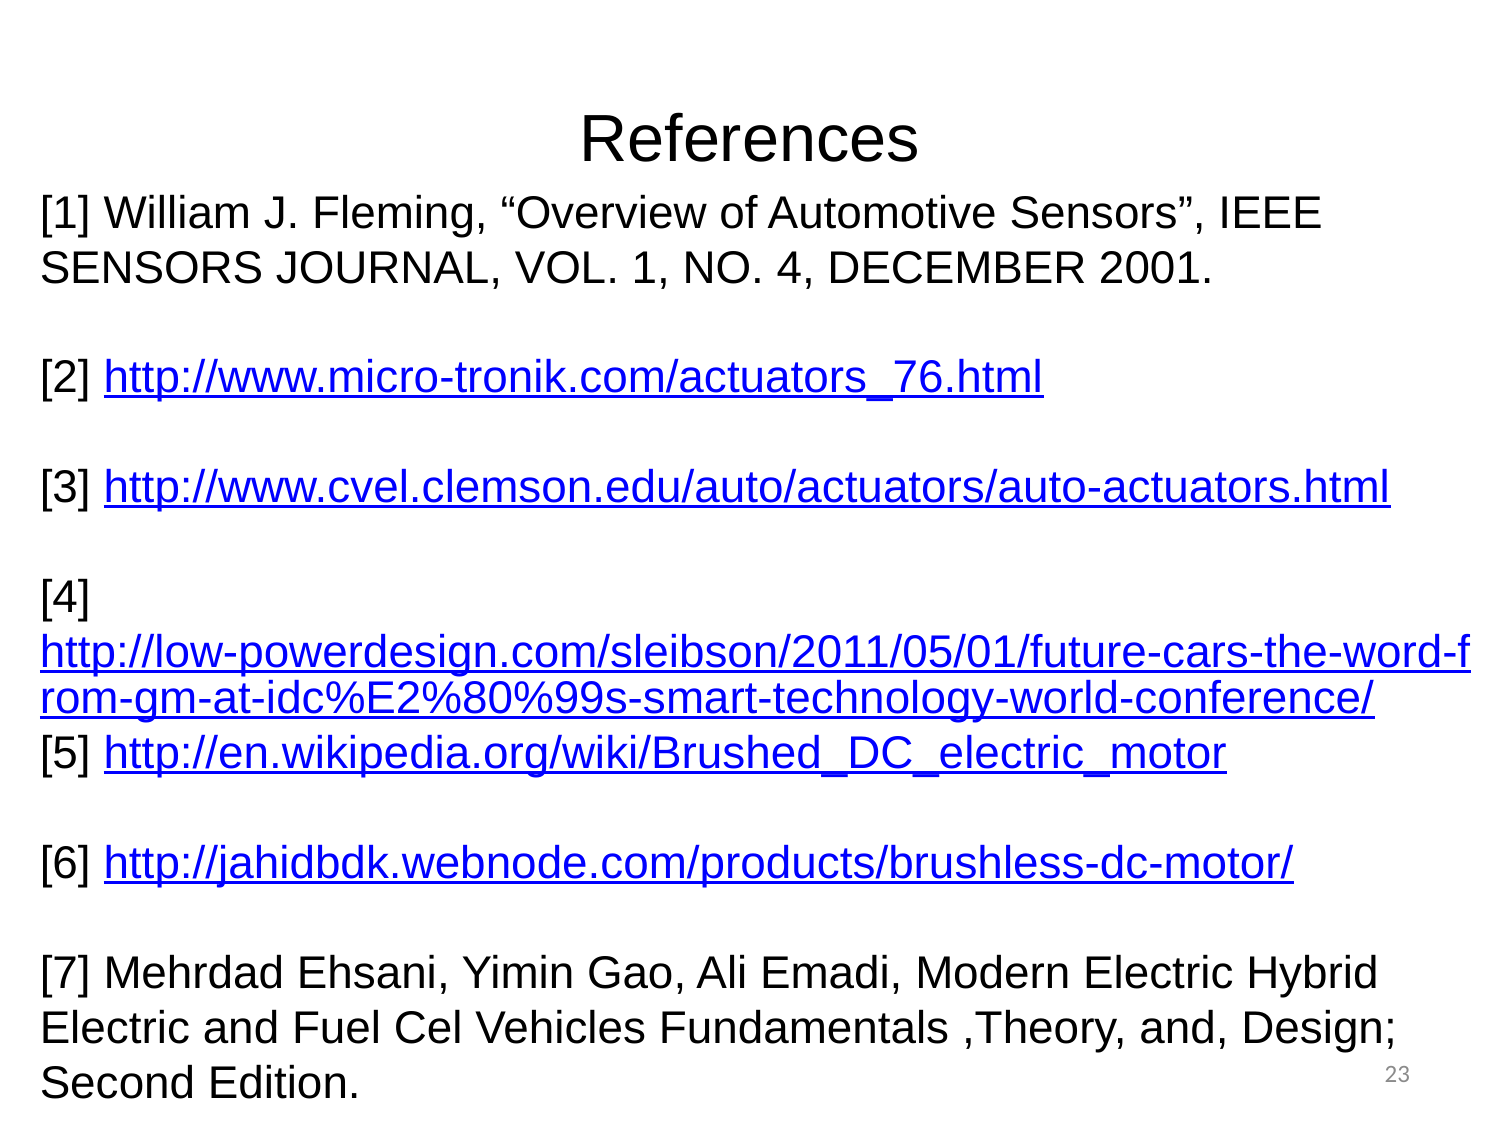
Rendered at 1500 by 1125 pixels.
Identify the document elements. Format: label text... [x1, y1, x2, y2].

text_box [1] William J. Fleming, “Overview of Automotive Sensors”, IEEE SENSORS JOURNAL, VOL. 1, NO. 4, DECEMBER 2001. [2] http://www.micro-tronik.com/actuators_76.html [3] http://www.cvel.clemson.edu/auto/actuators/auto-actuators.html [4] http://low-powerdesign.com/sleibson/2011/05/01/future-cars-the-word-from-gm-at-idc%E2%80%99s-smart-technology-world-conference/ [5] http://en.wikipedia.org/wiki/Brushed_DC_electric_motor [6] http://jahidbdk.webnode.com/products/brushless-dc-motor/ [7] Mehrdad Ehsani, Yimin Gao, Ali Emadi, Modern Electric Hybrid Electric and Fuel Cel Vehicles Fundamentals ,Theory, and, Design; Second Edition. [24, 174, 1500, 1125]
slide_number 23 [1074, 1042, 1425, 1103]
text_box References [0, 87, 1500, 183]
